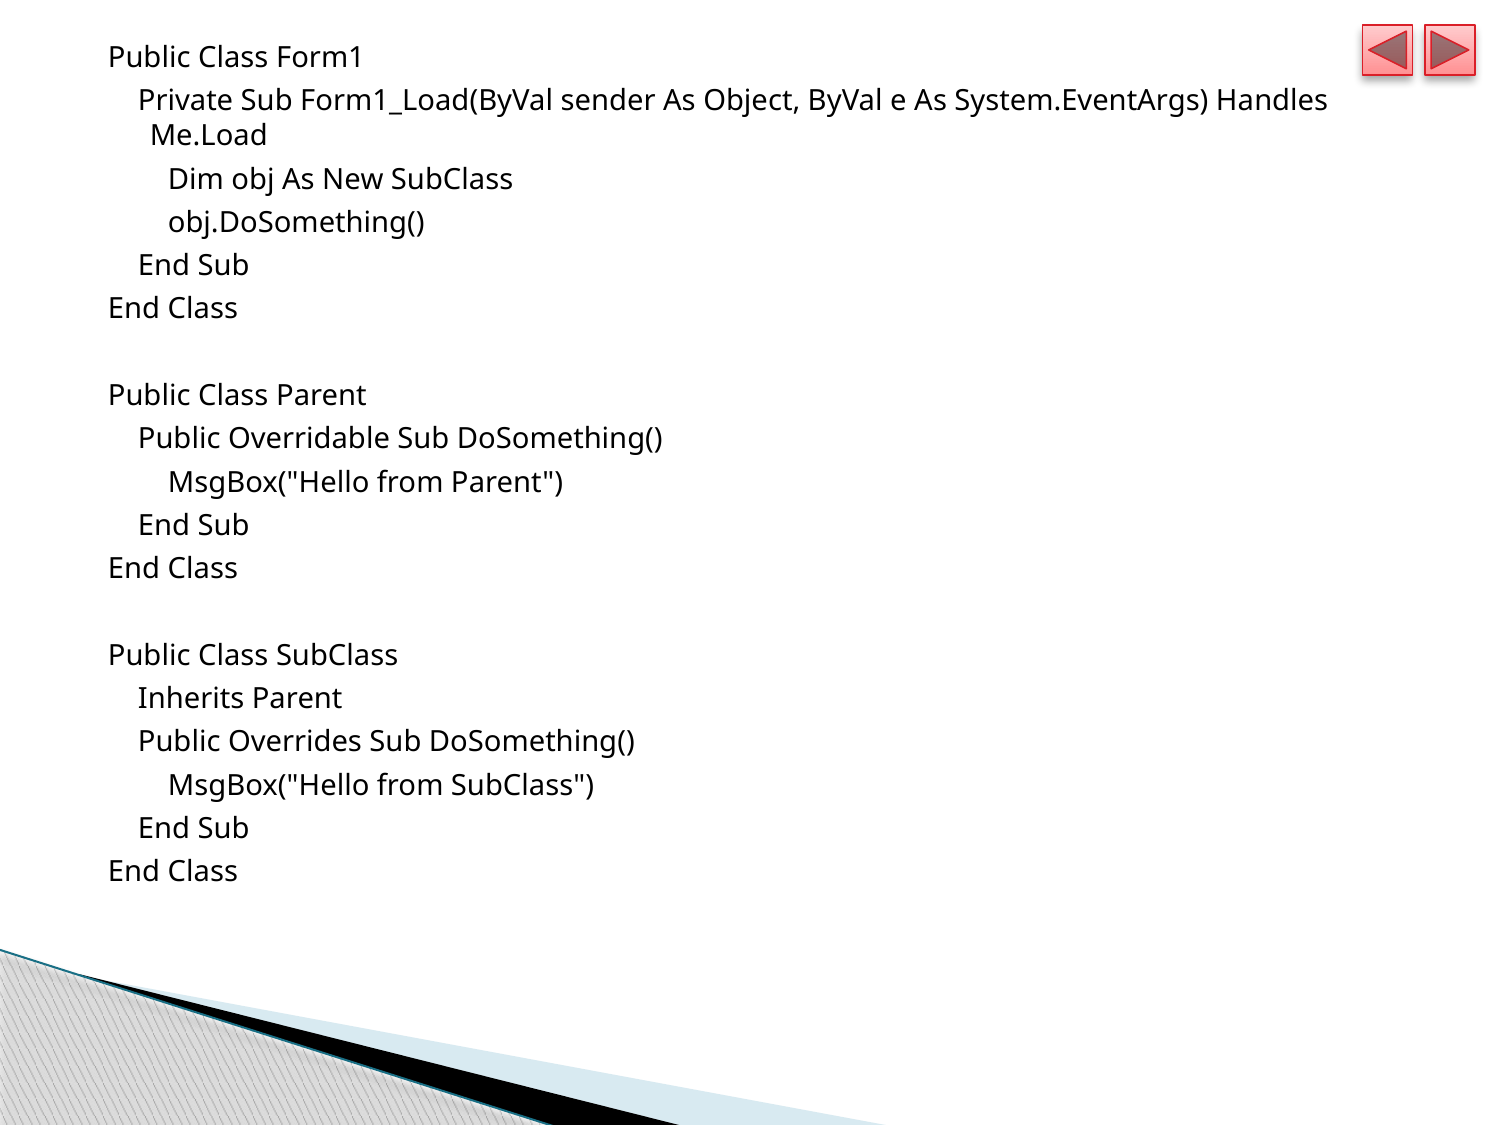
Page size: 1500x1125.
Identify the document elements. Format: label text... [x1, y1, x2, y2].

list Public Class Form1 Private Sub Form1_Load(ByVal sender As Object, ByVal e As System.EventArgs) Handles Me.Load Dim obj As New SubClass obj.DoSomething() End Sub End Class Public Class Parent Public Overridable Sub DoSomething() MsgBox("Hello from Parent") End Sub End Class Public Class SubClass Inherits Parent Public Overrides Sub DoSomething() MsgBox("Hello from SubClass") End Sub End Class [74, 30, 1426, 1036]
